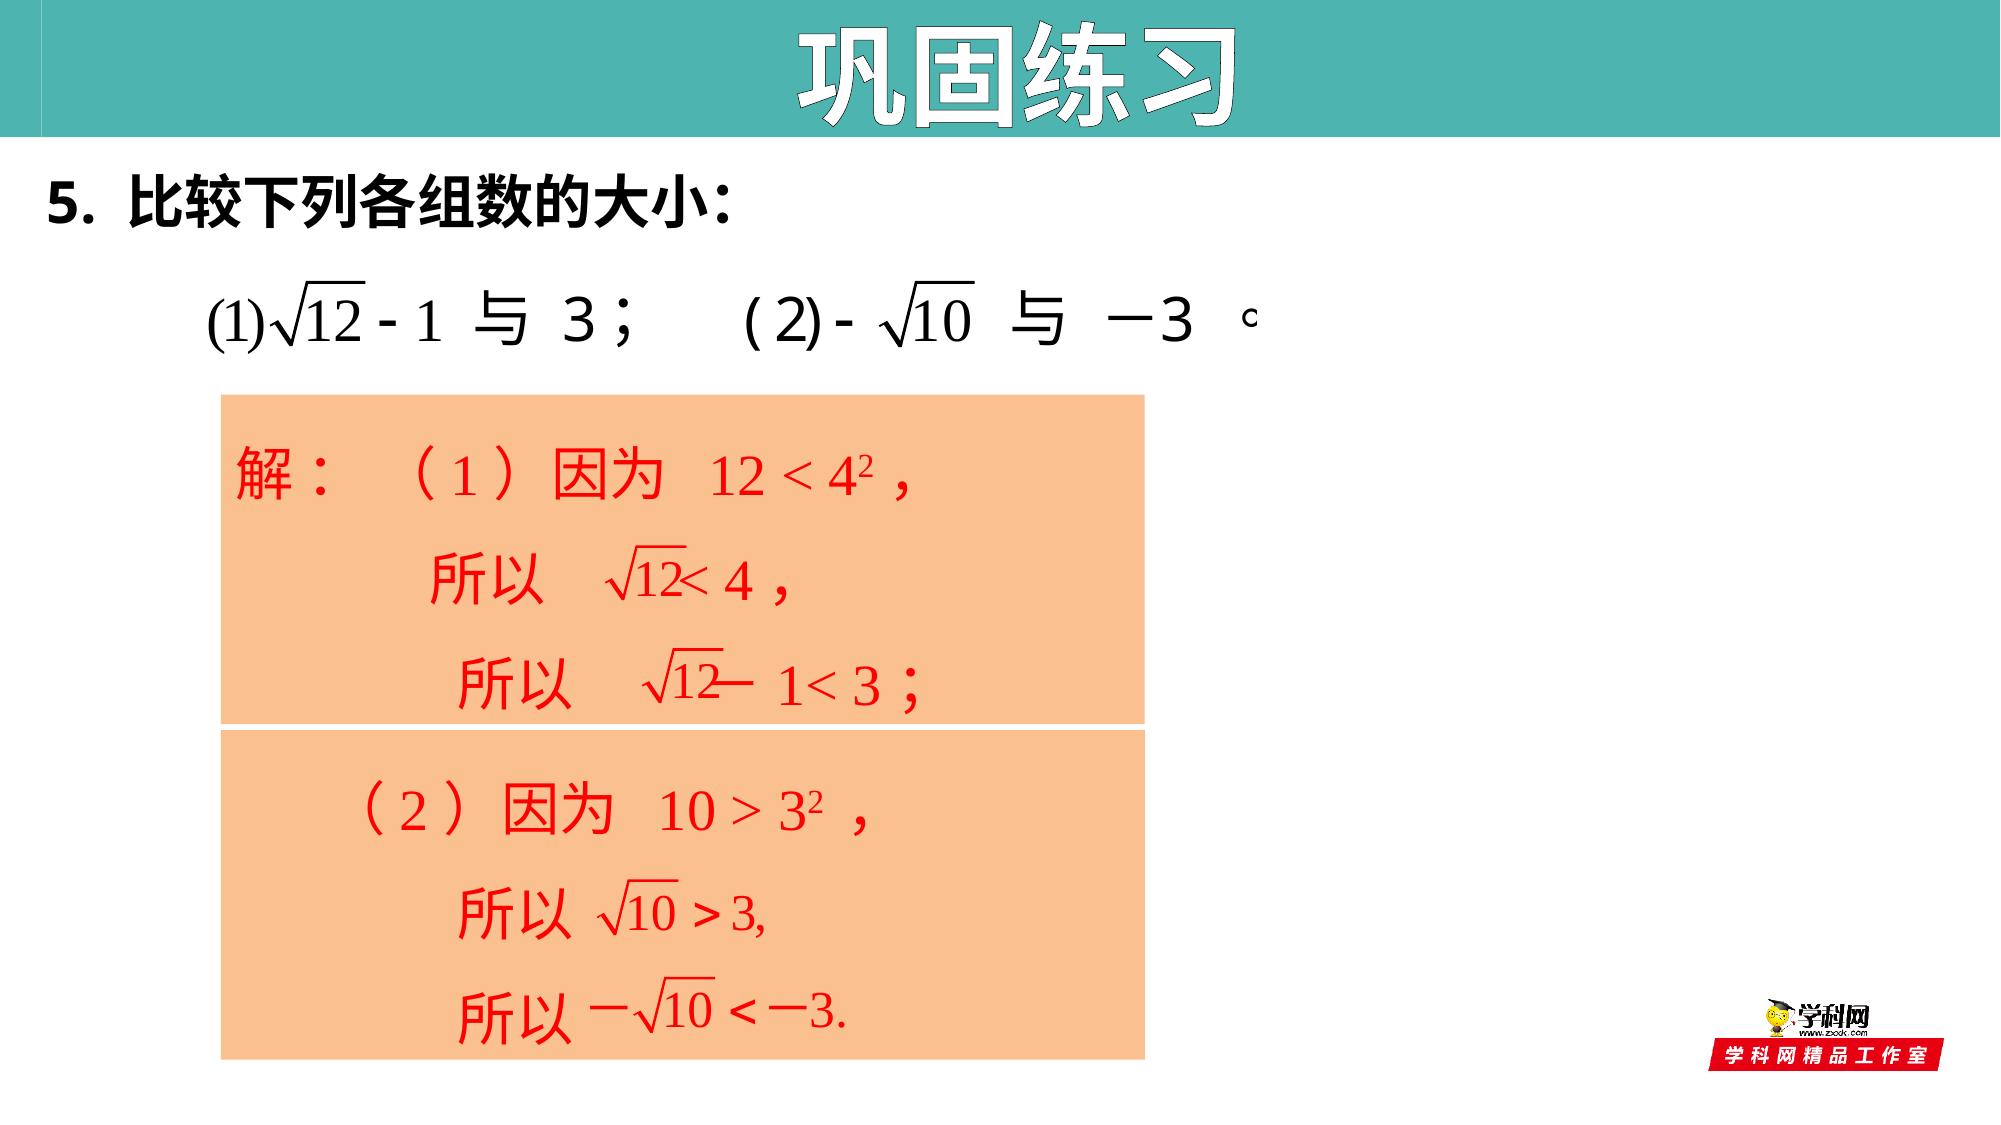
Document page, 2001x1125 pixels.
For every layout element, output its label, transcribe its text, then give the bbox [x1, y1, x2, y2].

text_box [220, 394, 1145, 728]
picture [1708, 1038, 1944, 1071]
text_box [197, 269, 1258, 368]
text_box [220, 729, 1146, 1064]
text_box 5. 比较下列各组数的大小： [0, 148, 1190, 243]
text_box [0, 0, 2000, 138]
picture [1766, 999, 1869, 1037]
